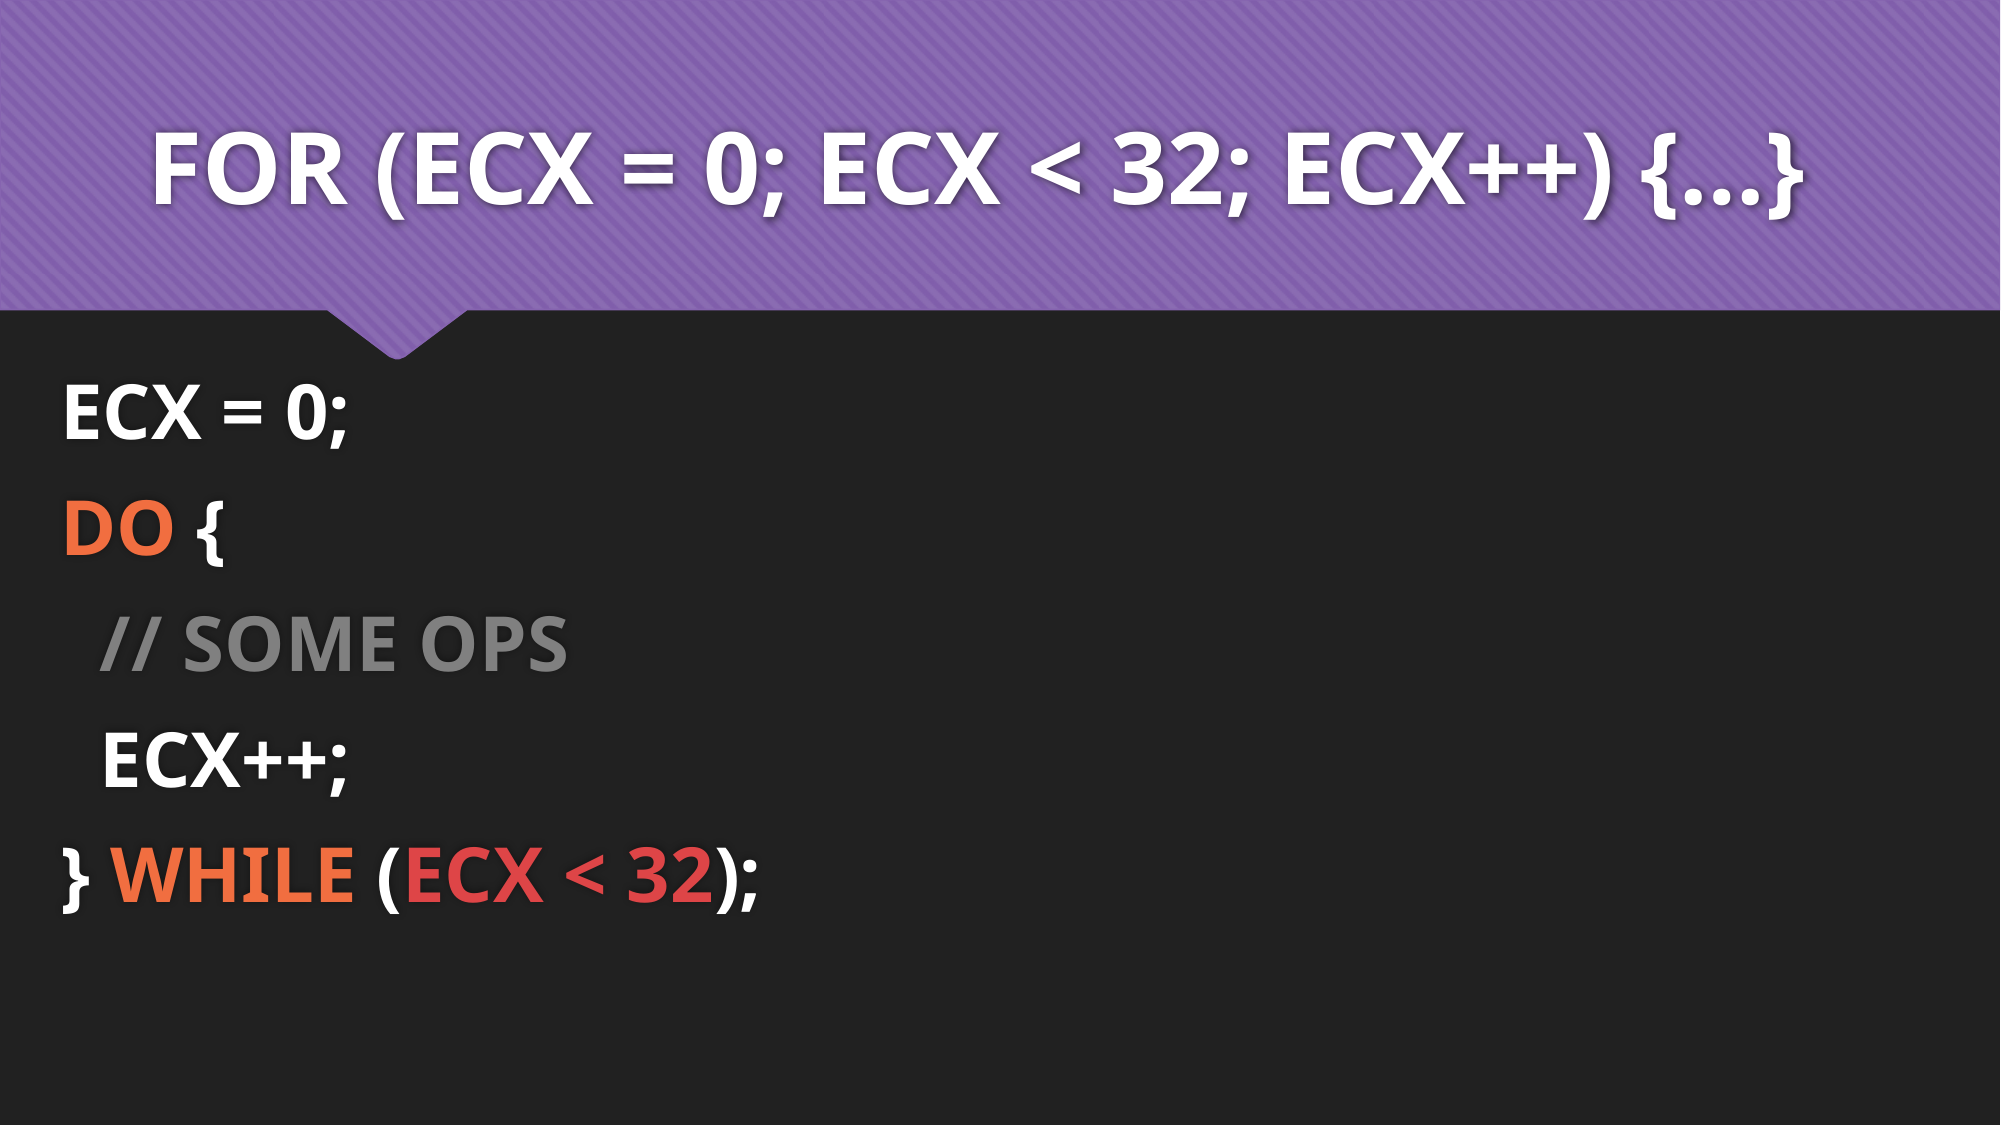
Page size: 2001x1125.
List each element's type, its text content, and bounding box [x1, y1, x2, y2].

title FOR (ECX = 0; ECX < 32; ECX++) {…} [132, 73, 1868, 233]
text_box ECX = 0; DO { // SOME OPS ECX++; } WHILE (ECX < 32); [45, 353, 970, 929]
